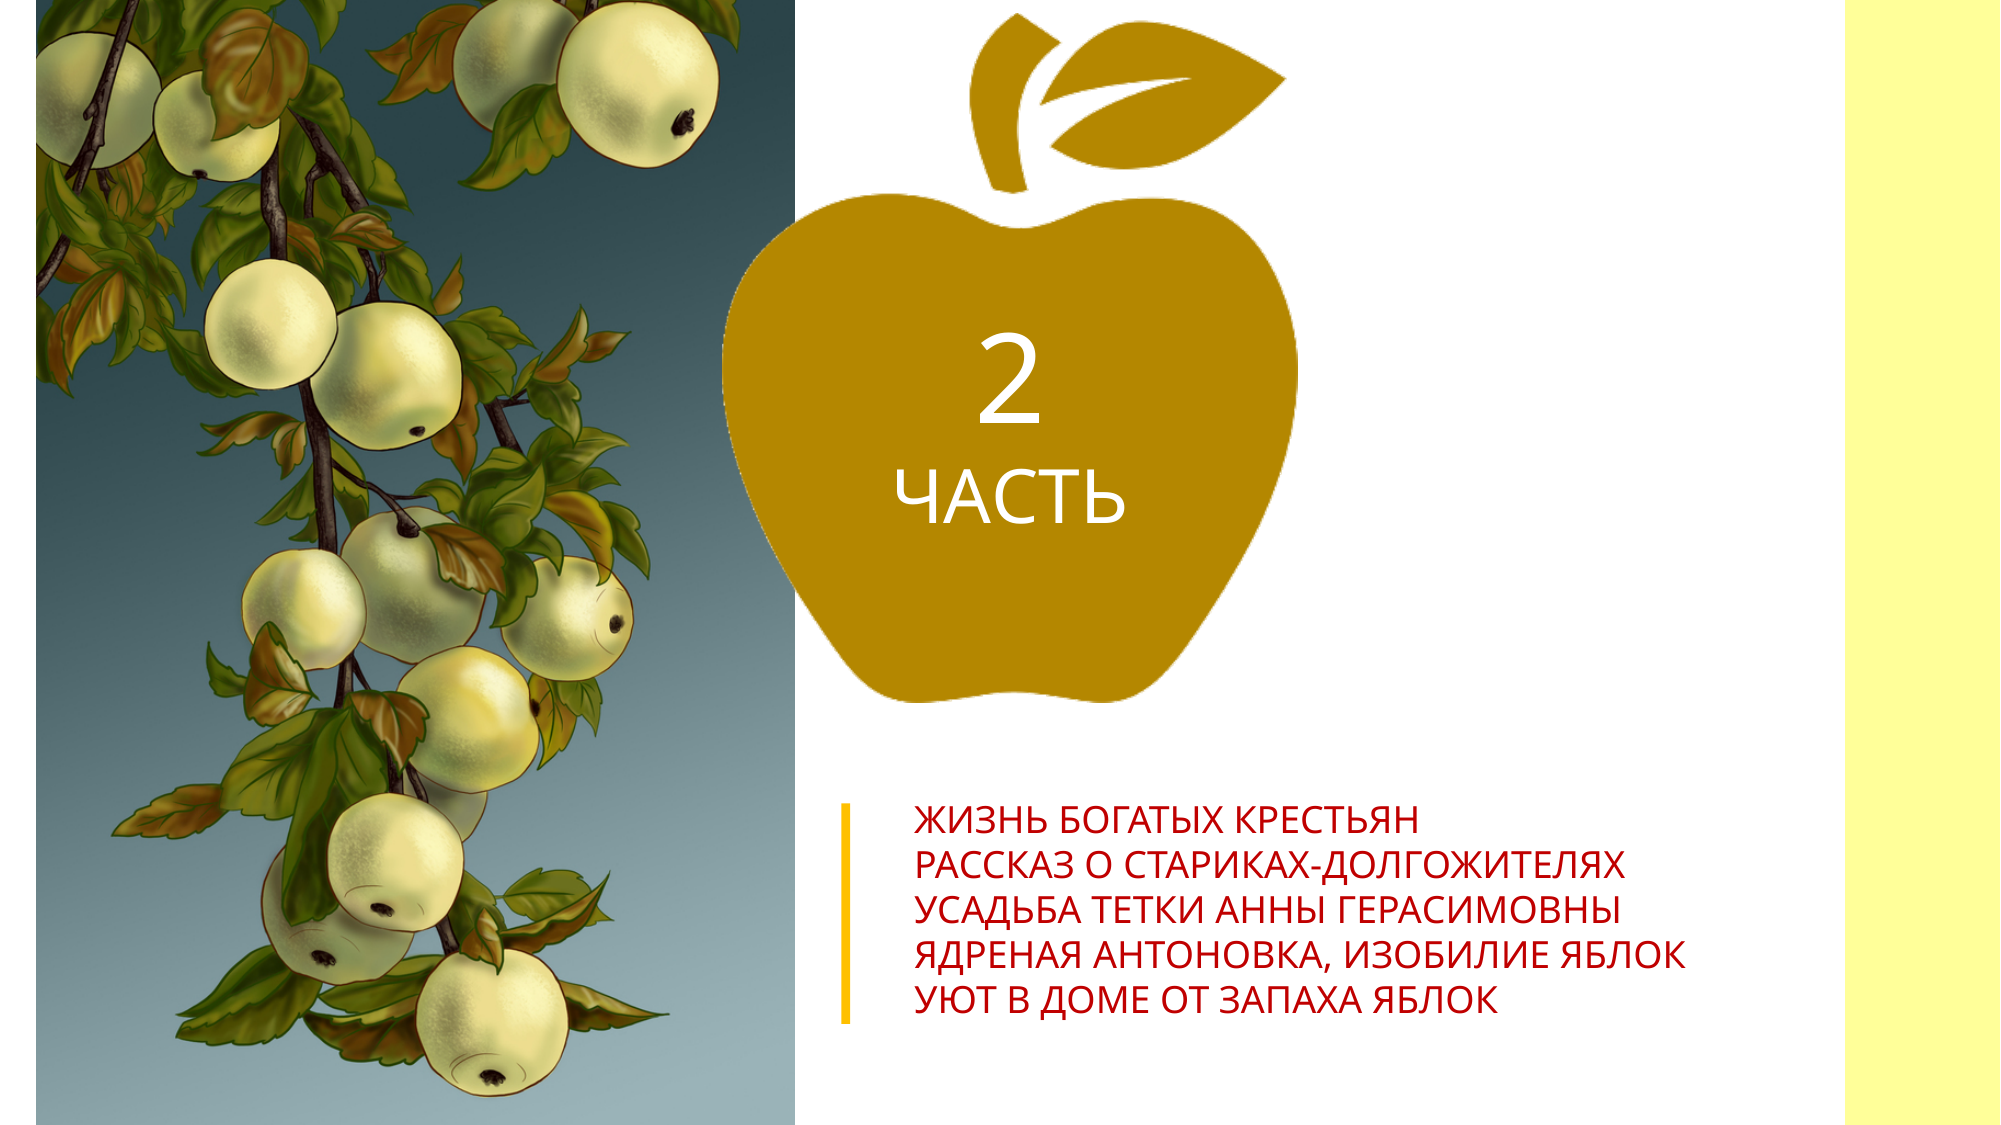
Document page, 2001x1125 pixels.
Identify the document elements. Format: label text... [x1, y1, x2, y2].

text_box ЖИЗНЬ БОГАТЫХ КРЕСТЬЯН РАССКАЗ О СТАРИКАХ-ДОЛГОЖИТЕЛЯХ УСАДЬБА ТЕТКИ АННЫ ГЕРАСИМОВНЫ ЯДРЕНАЯ АНТОНОВКА, ИЗОБИЛИЕ ЯБЛОК УЮТ В ДОМЕ ОТ ЗАПАХА ЯБЛОК [899, 788, 1702, 1029]
text_box [840, 802, 851, 1025]
text_box [1844, 0, 2000, 1125]
picture [28, 0, 1298, 1125]
